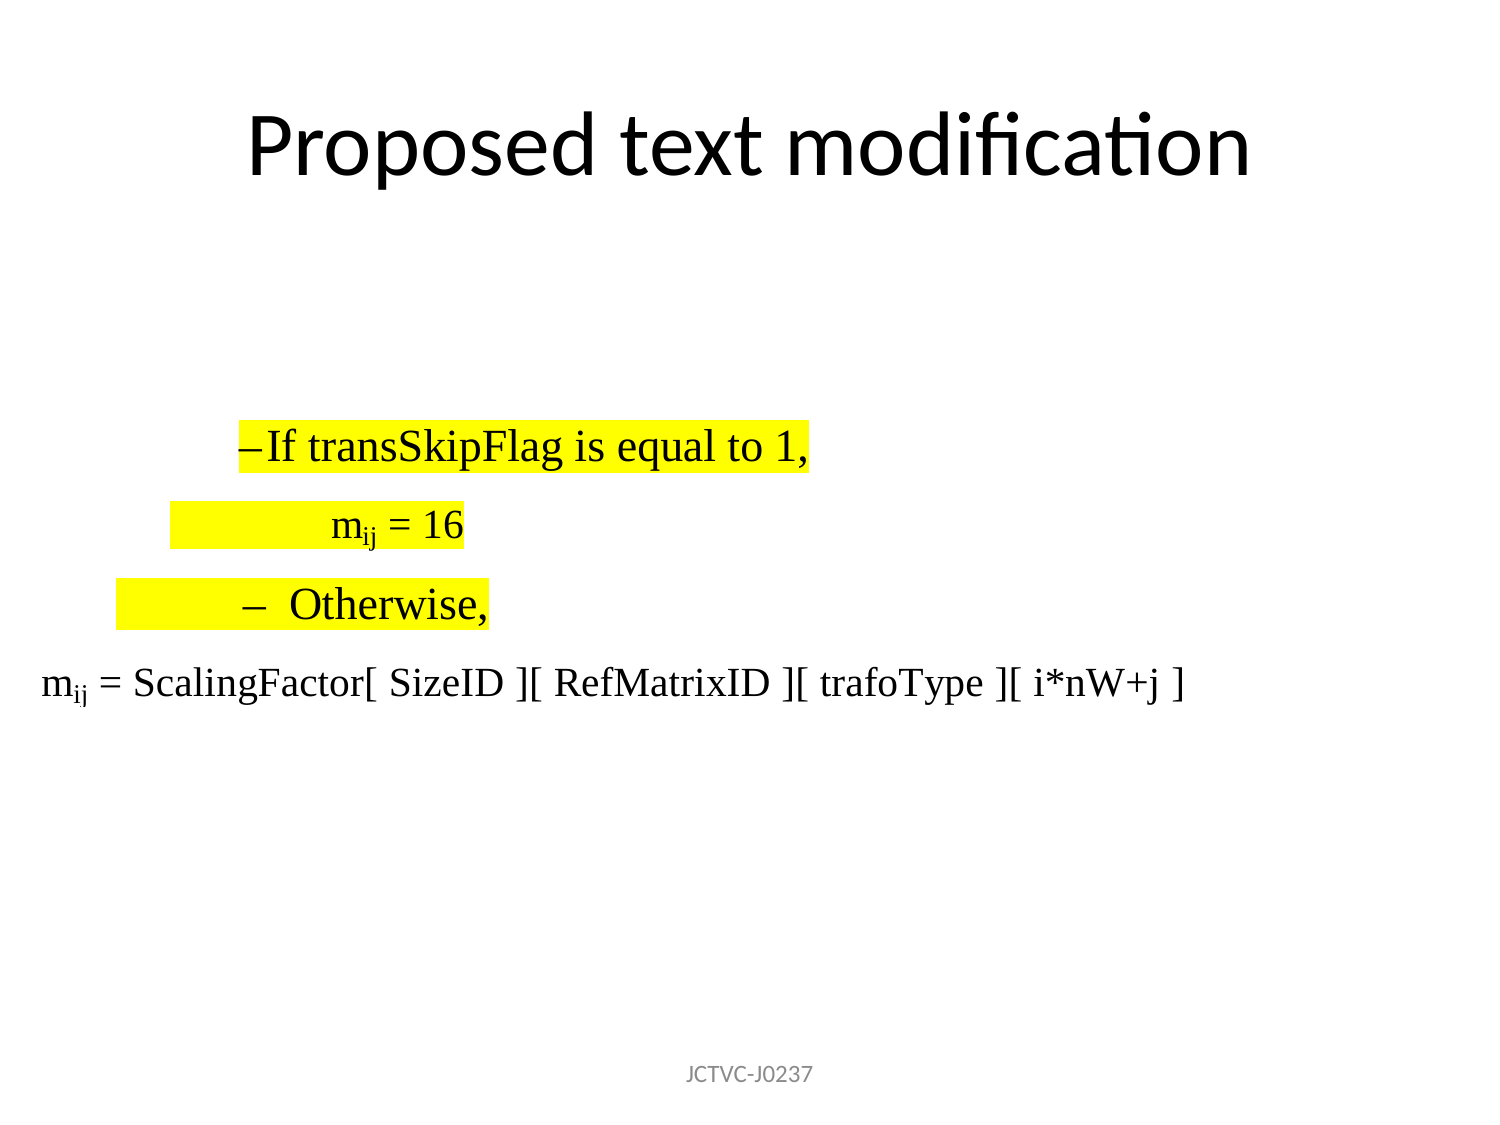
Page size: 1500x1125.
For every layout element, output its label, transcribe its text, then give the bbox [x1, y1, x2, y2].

picture [41, 391, 1500, 707]
footer JCTVC-J0237 [512, 1042, 988, 1103]
title Proposed text modification [75, 45, 1425, 233]
